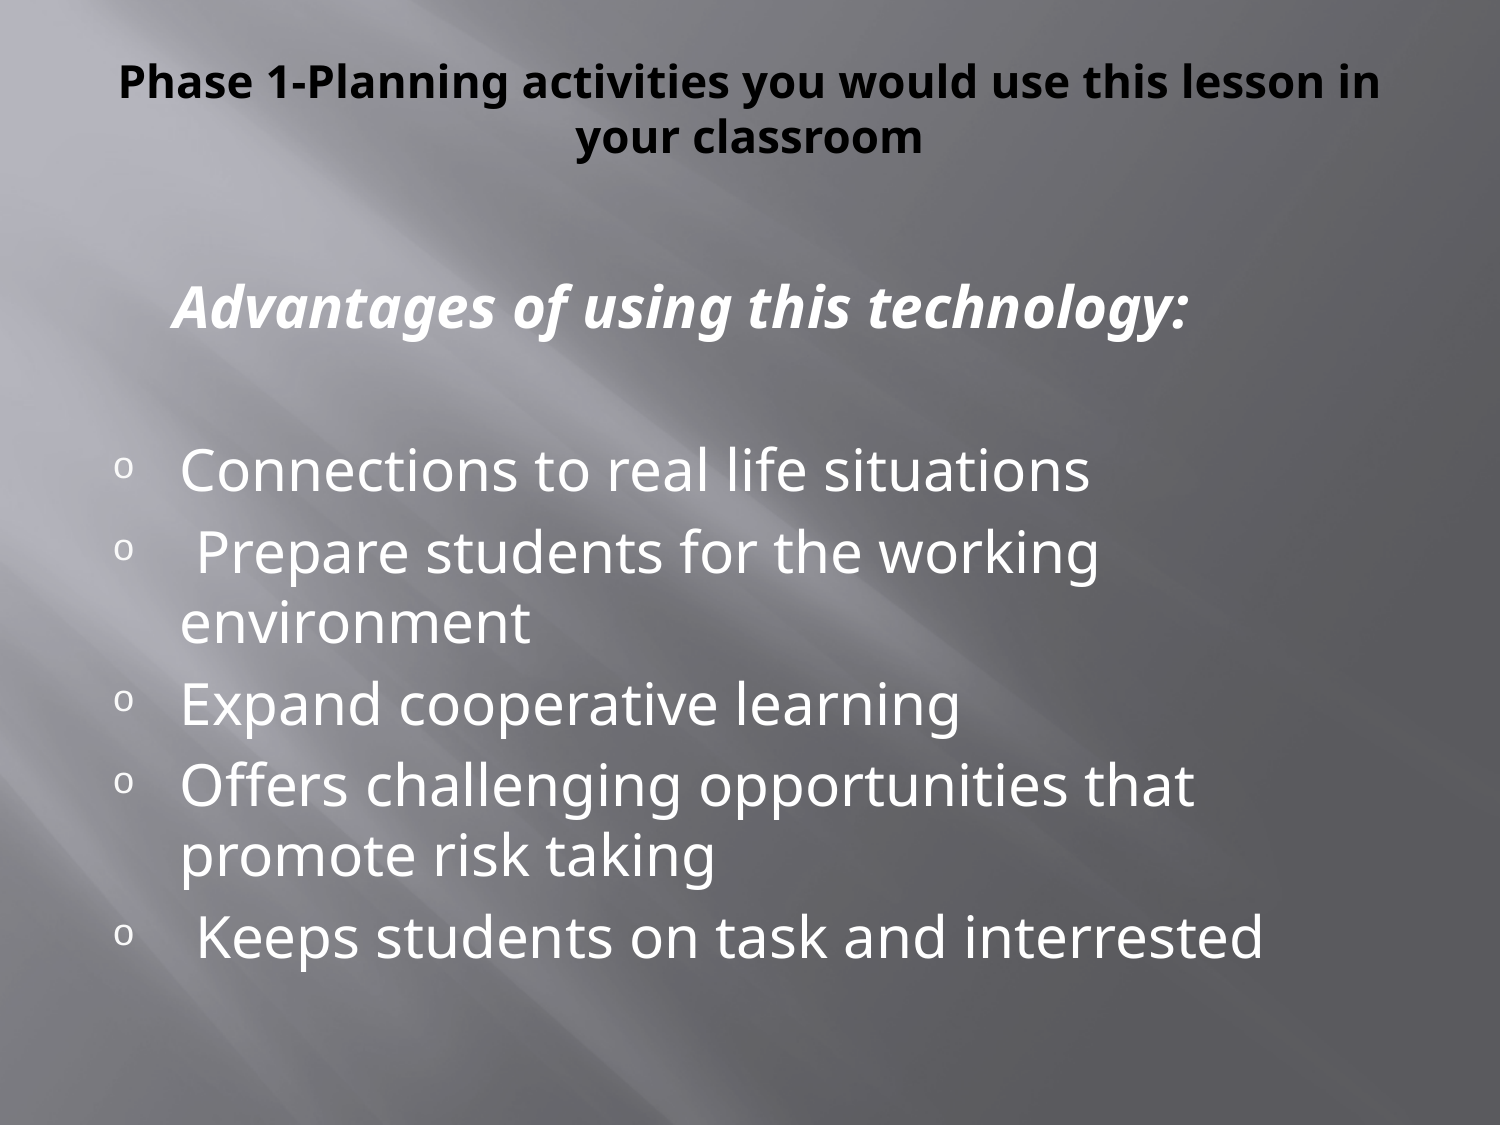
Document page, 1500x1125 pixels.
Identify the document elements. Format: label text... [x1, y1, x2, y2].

list Advantages of using this technology: Connections to real life situations Prepare students for the working environment Expand cooperative learning Offers challenging opportunities that promote risk taking Keeps students on task and interrested [75, 262, 1425, 1035]
title Phase 1-Planning activities you would use this lesson in your classroom [75, 45, 1425, 233]
